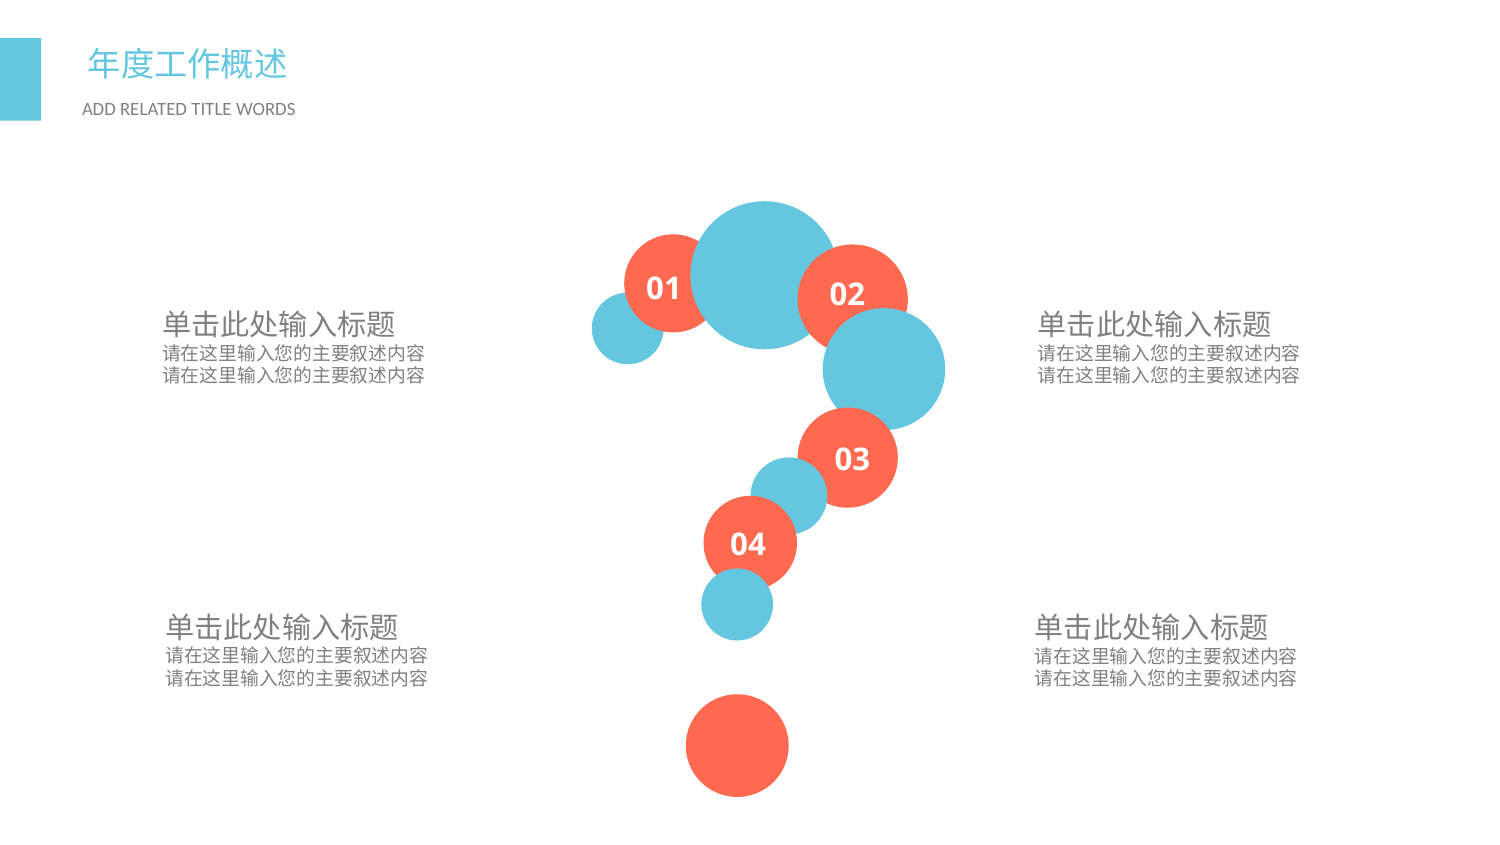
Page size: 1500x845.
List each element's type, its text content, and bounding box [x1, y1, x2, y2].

text_box 单击此处输入标题 请在这里输入您的主要叙述内容 请在这里输入您的主要叙述内容 [147, 299, 440, 444]
text_box 单击此处输入标题 请在这里输入您的主要叙述内容 请在这里输入您的主要叙述内容 [1020, 602, 1313, 747]
text_box 单击此处输入标题 请在这里输入您的主要叙述内容 请在这里输入您的主要叙述内容 [1022, 299, 1316, 444]
text_box 单击此处输入标题 请在这里输入您的主要叙述内容 请在这里输入您的主要叙述内容 [150, 601, 443, 747]
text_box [591, 200, 946, 798]
